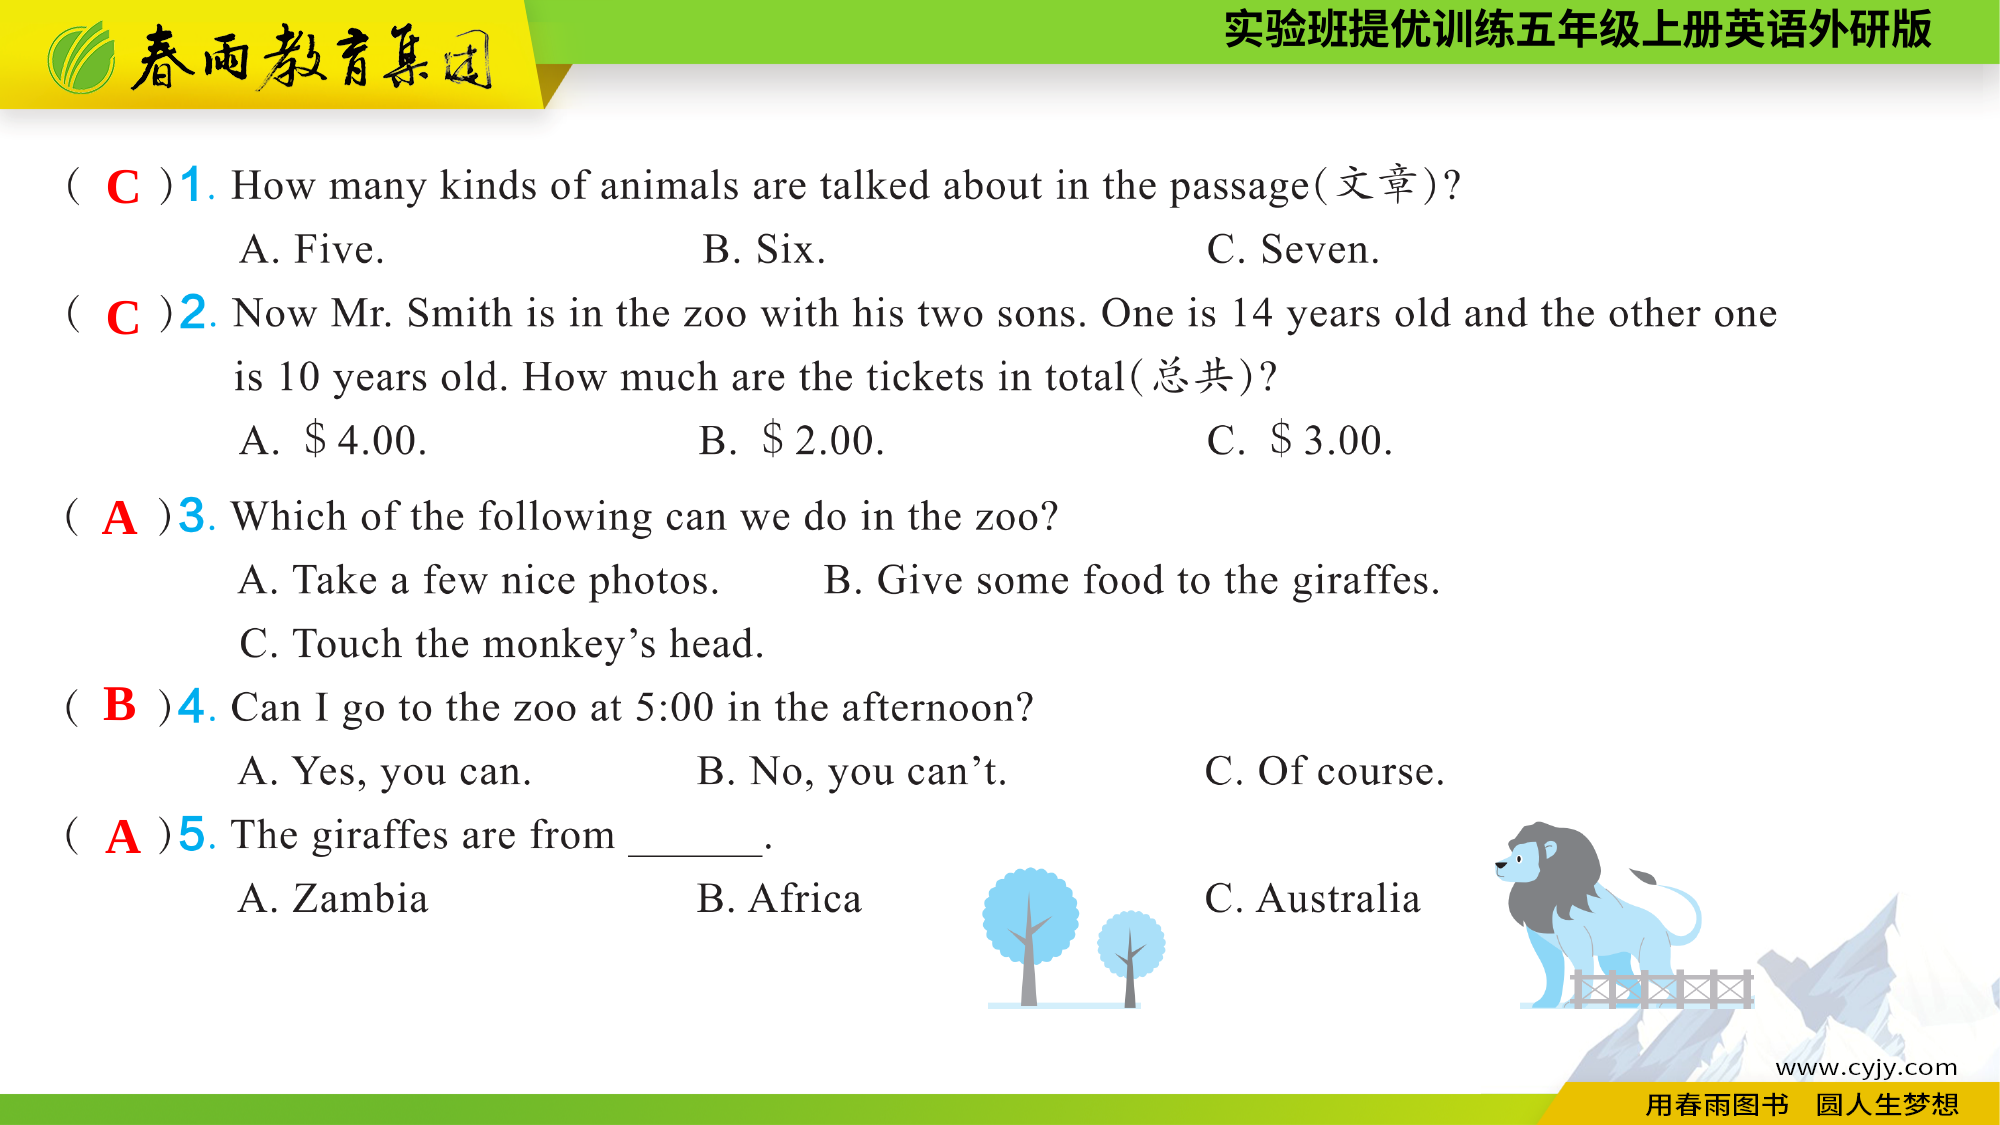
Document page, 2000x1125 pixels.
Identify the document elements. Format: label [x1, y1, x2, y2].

text_box [42, 473, 1755, 1036]
picture [0, 0, 2000, 1125]
